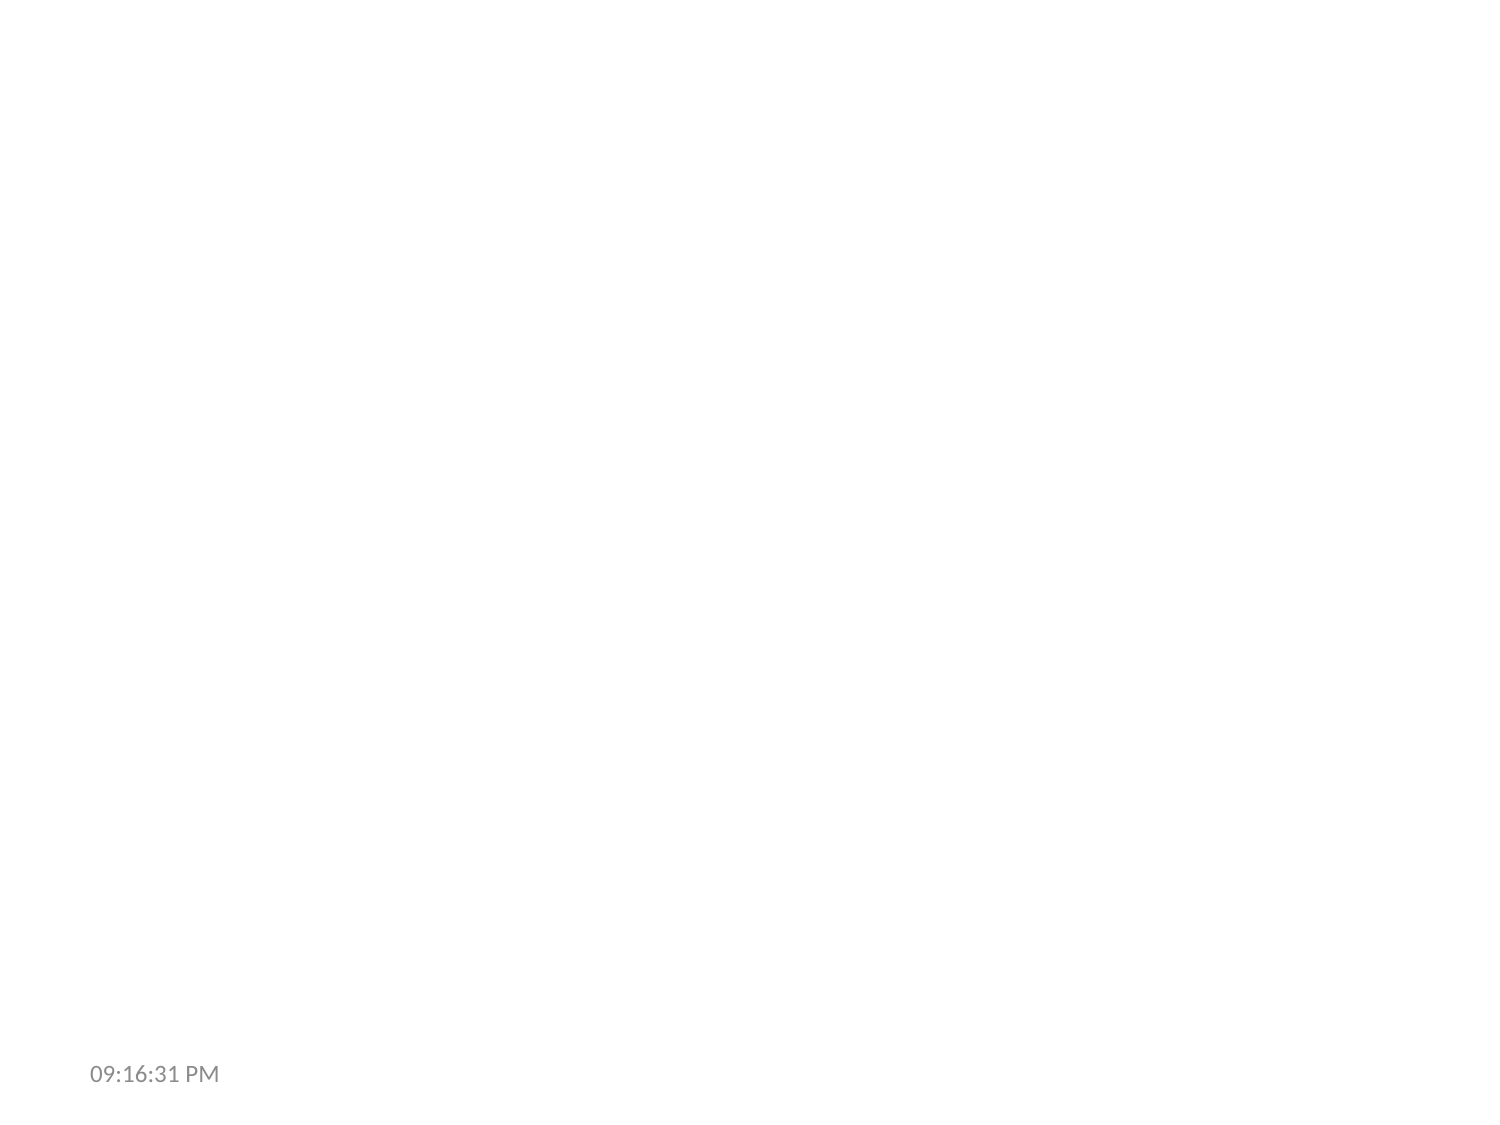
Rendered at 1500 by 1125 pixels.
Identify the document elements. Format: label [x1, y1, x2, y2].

slide_number [75, 1042, 425, 1103]
